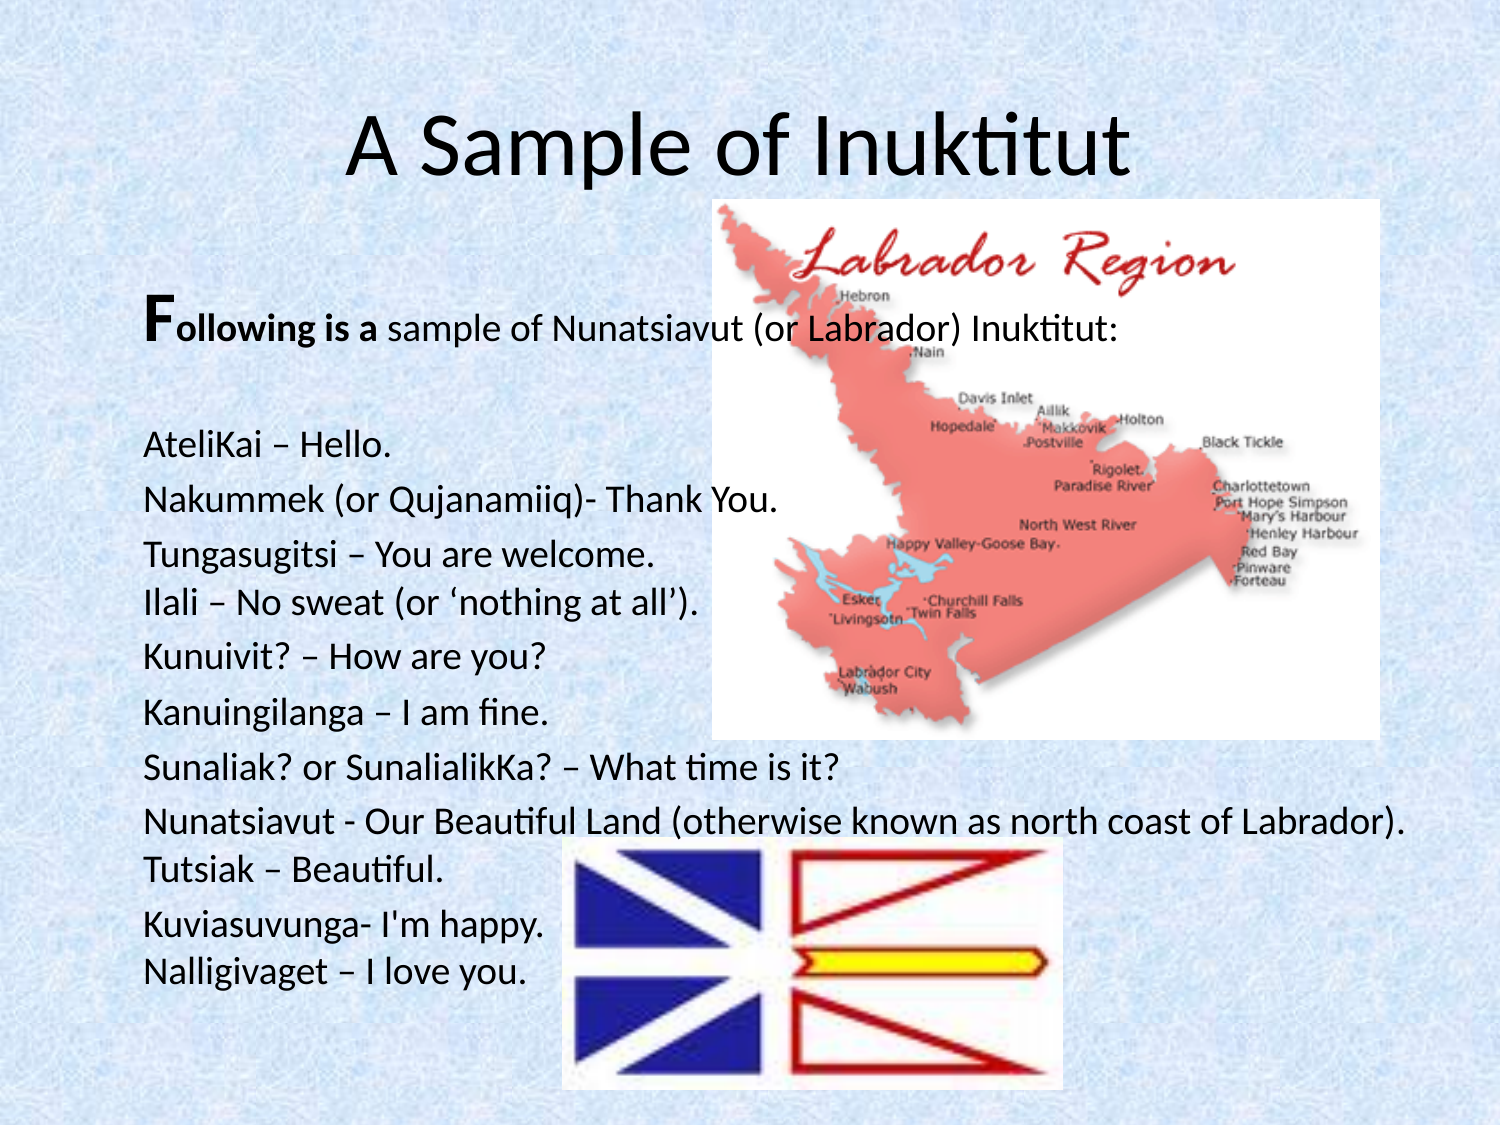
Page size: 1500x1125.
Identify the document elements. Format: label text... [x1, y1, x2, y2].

picture [0, 0, 1500, 1125]
list Following is a sample of Nunatsiavut (or Labrador) Inuktitut: AteliKai – Hello. Nakummek (or Qujanamiiq)- Thank You. Tungasugitsi – You are welcome. Ilali – No sweat (or ‘nothing at all’). Kunuivit? – How are you? Kanuingilanga – I am fine. Sunaliak? or SunalialikKa? – What time is it? Nunatsiavut - Our Beautiful Land (otherwise known as north coast of Labrador). Tutsiak – Beautiful. Kuviasuvunga- I'm happy. Nalligivaget – I love you. [75, 262, 1425, 1005]
title A Sample of Inuktitut [75, 45, 1425, 233]
